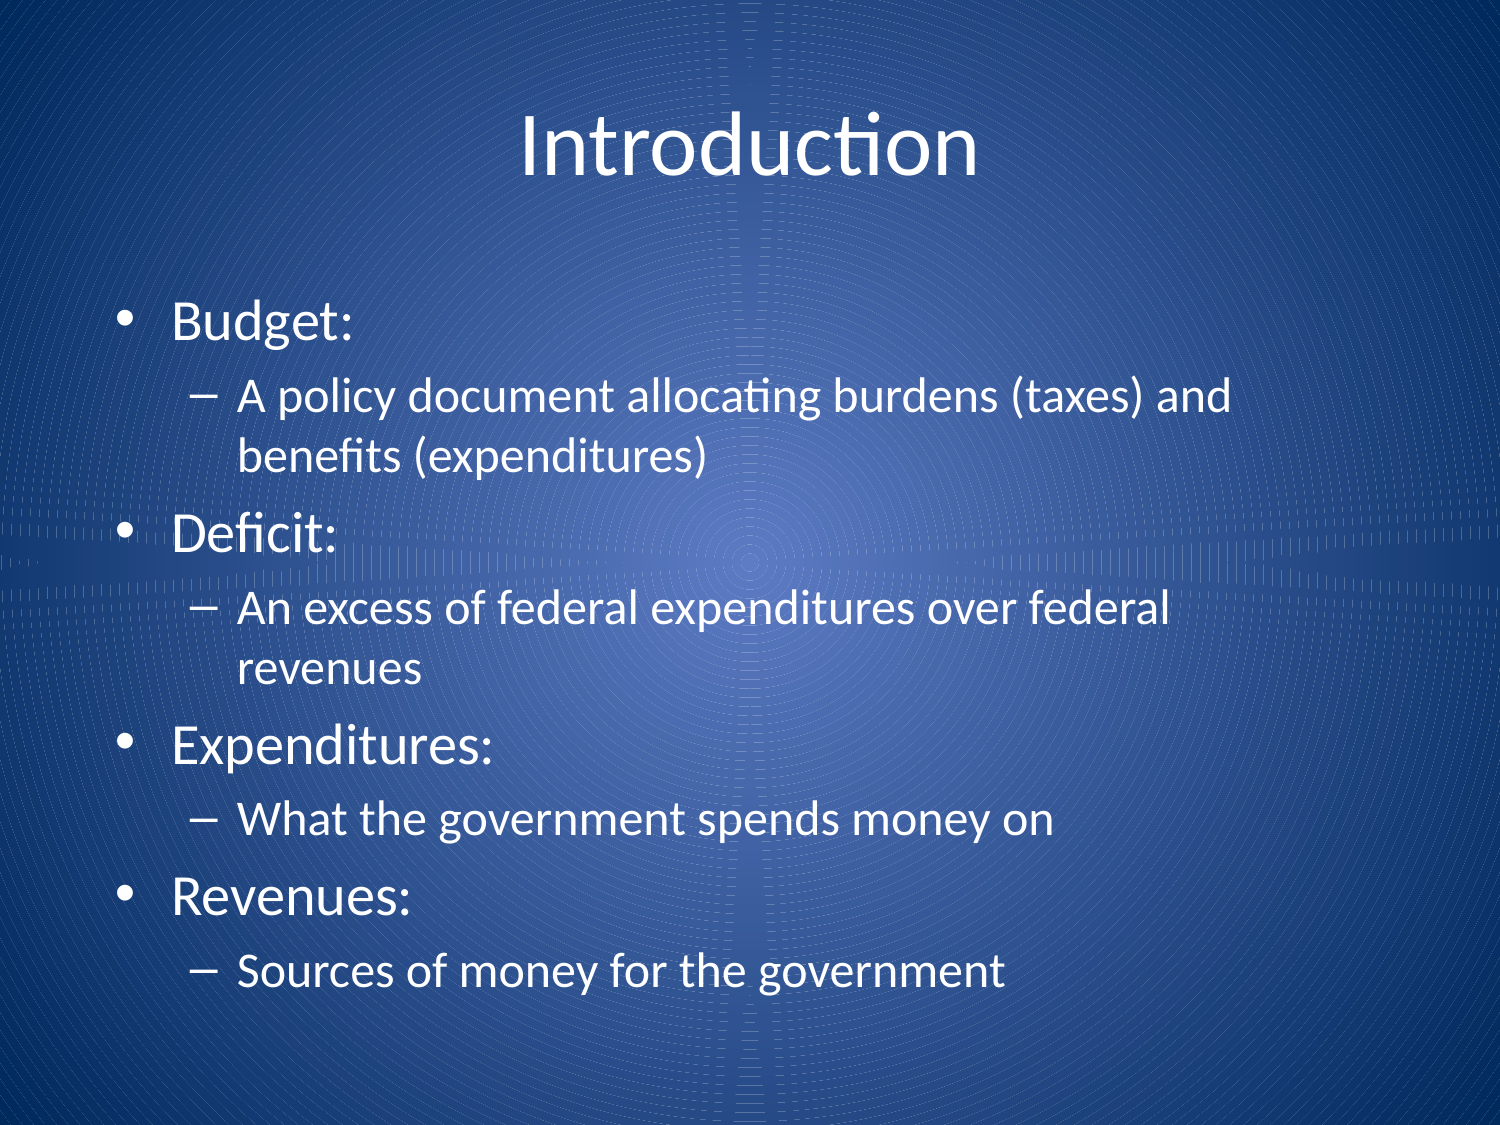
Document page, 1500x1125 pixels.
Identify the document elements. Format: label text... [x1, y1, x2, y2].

title Introduction [75, 45, 1425, 233]
list Budget: A policy document allocating burdens (taxes) and benefits (expenditures) Deficit: An excess of federal expenditures over federal revenues Expenditures: What the government spends money on Revenues: Sources of money for the government [99, 275, 1375, 1038]
